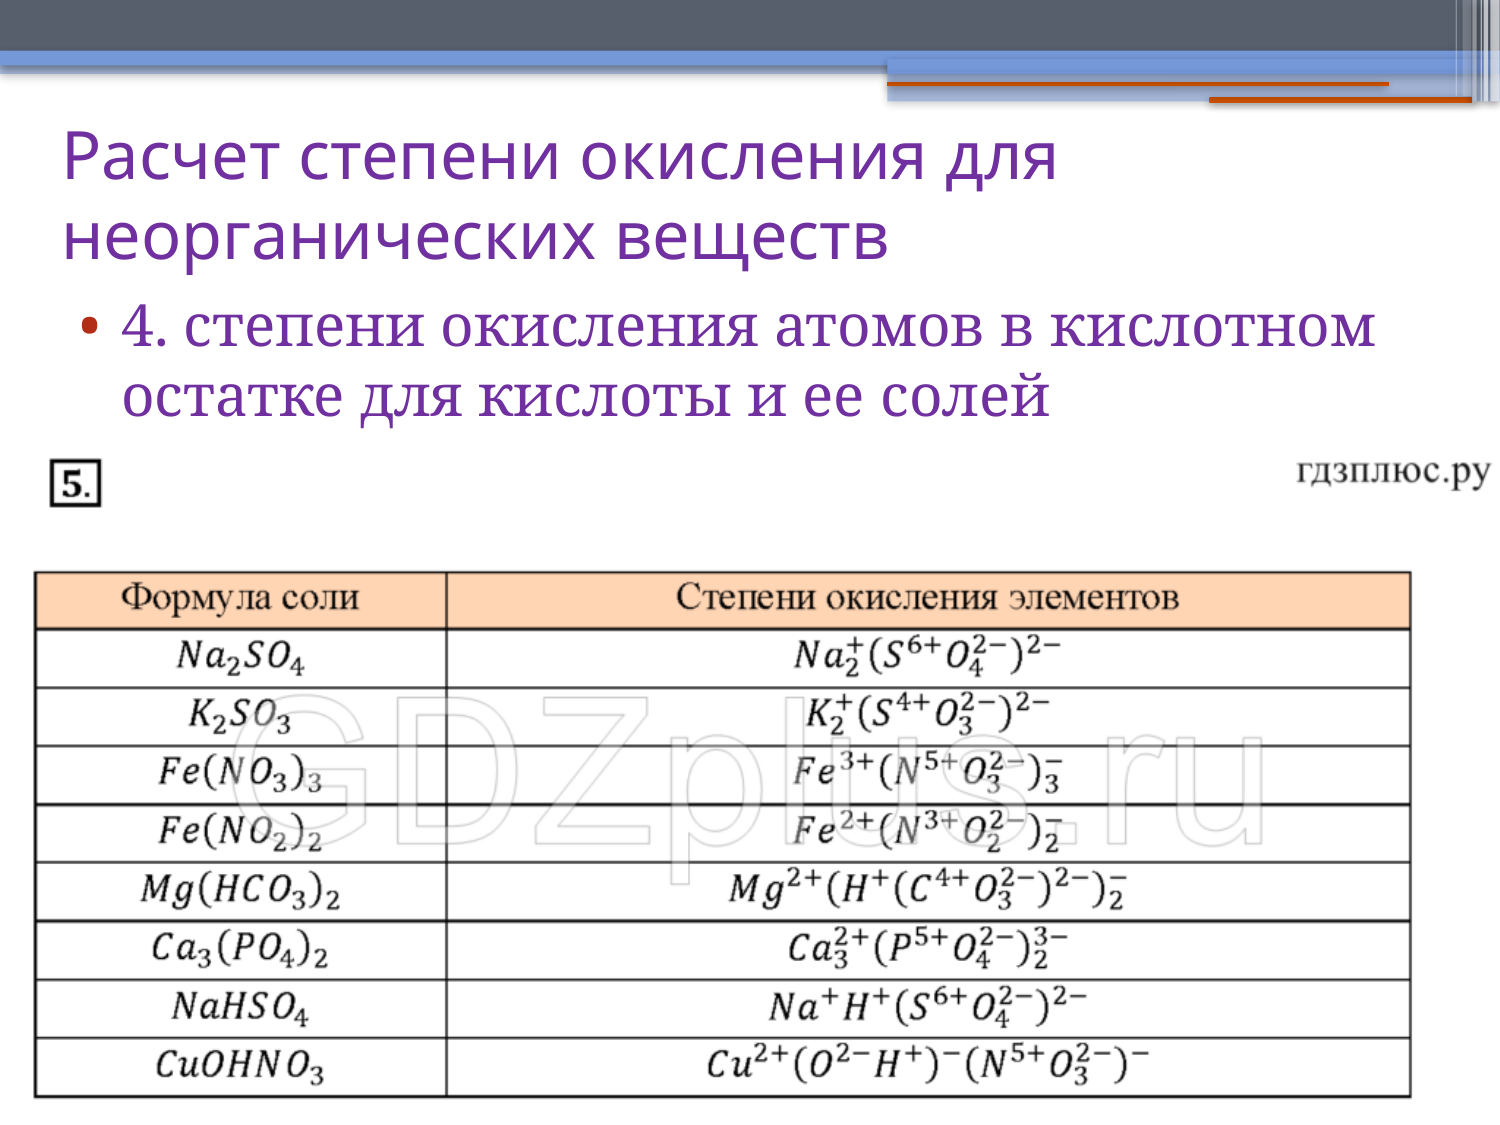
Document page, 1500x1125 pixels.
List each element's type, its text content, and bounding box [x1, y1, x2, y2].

picture [0, 445, 1500, 1125]
text_box 4. степени окисления атомов в кислотном остатке для кислоты и ее солей одинаковы [46, 281, 1397, 443]
text_box Расчет степени окисления для неорганических веществ [46, 105, 1397, 281]
